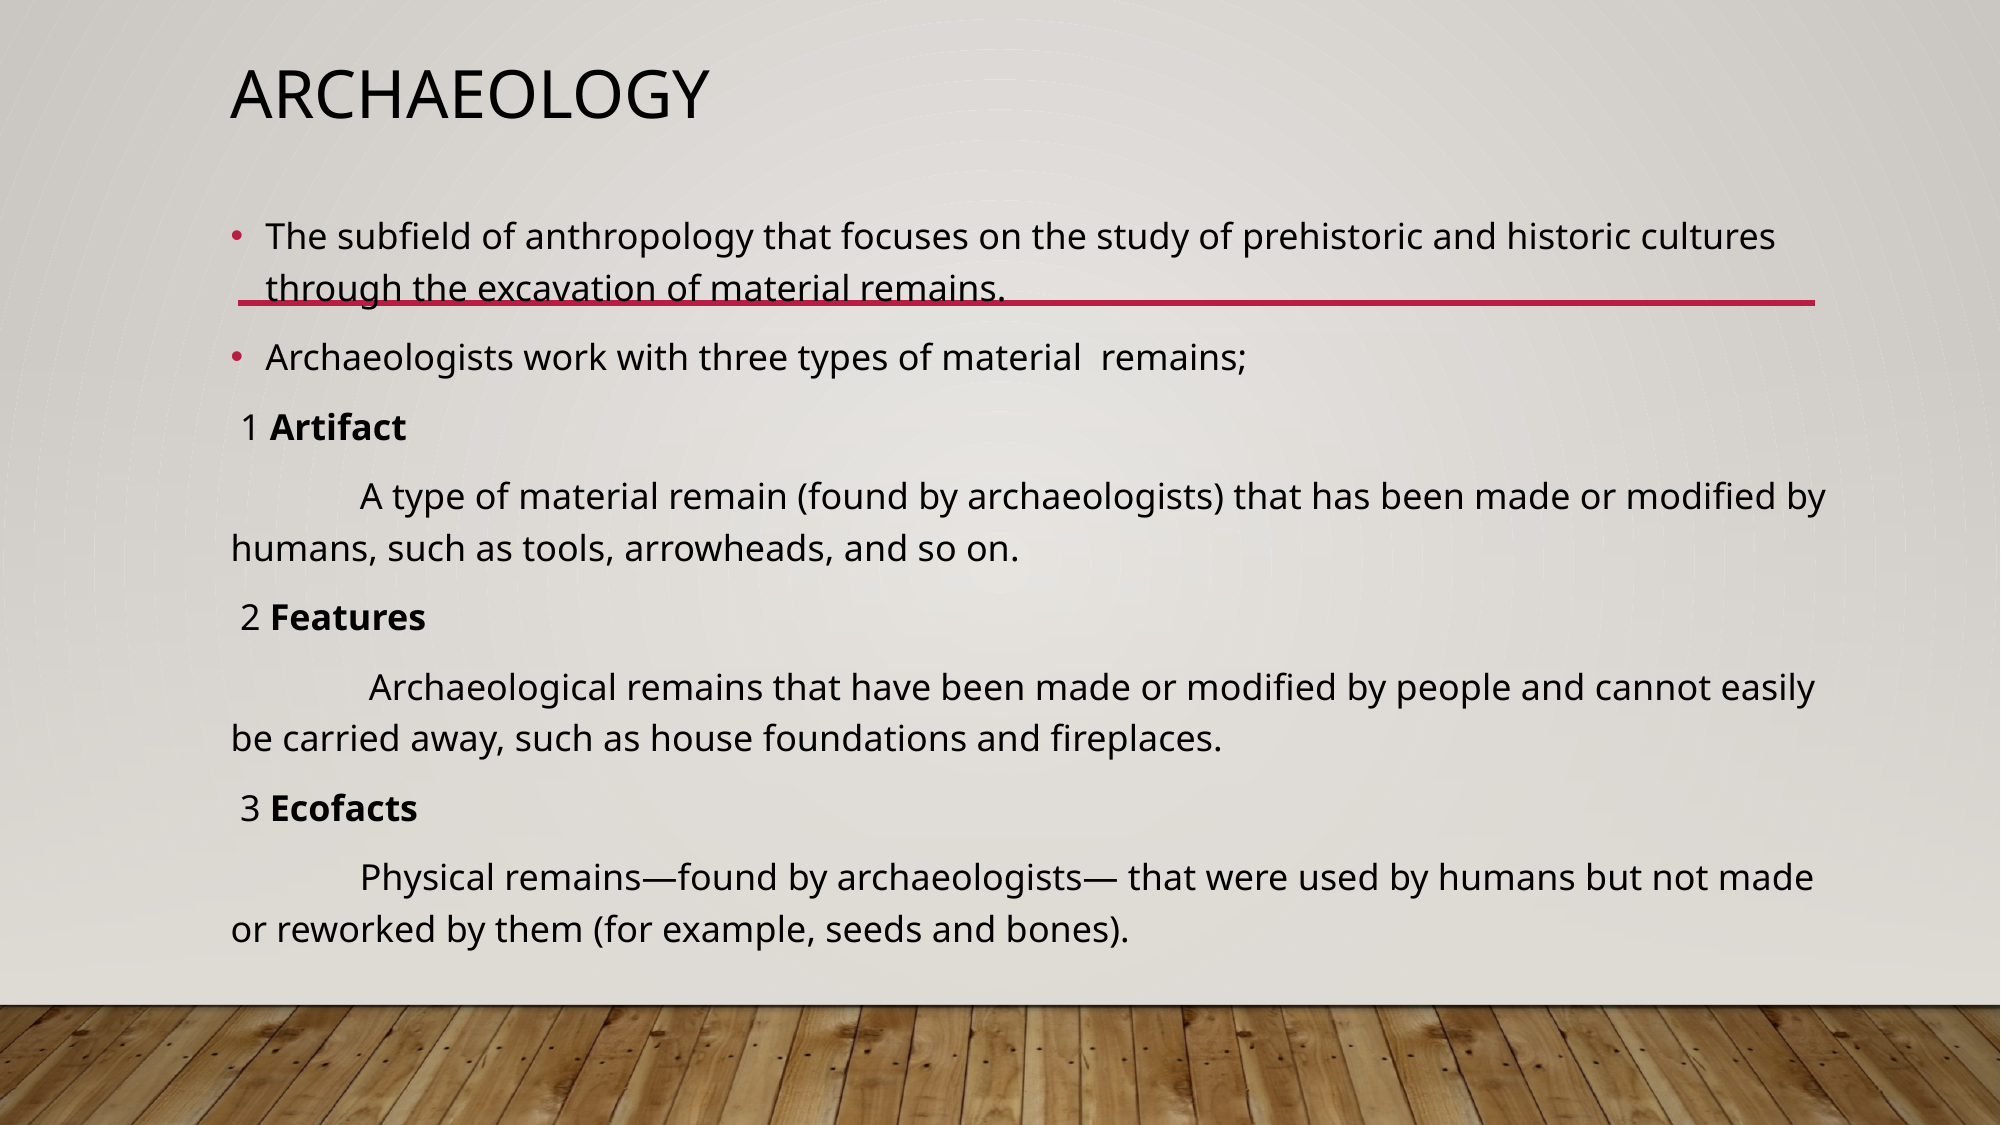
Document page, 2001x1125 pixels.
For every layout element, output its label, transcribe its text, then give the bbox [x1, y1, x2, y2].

list The subfield of anthropology that focuses on the study of prehistoric and historic cultures through the excavation of material remains. Archaeologists work with three types of material remains; 1 Artifact A type of material remain (found by archaeologists) that has been made or modified by humans, such as tools, arrowheads, and so on. 2 Features Archaeological remains that have been made or modified by people and cannot easily be carried away, such as house foundations and fireplaces. 3 Ecofacts Physical remains—found by archaeologists— that were used by humans but not made or reworked by them (for example, seeds and bones). [215, 197, 1866, 961]
title Archaeology [215, 53, 1866, 197]
picture [0, 1005, 2000, 1125]
